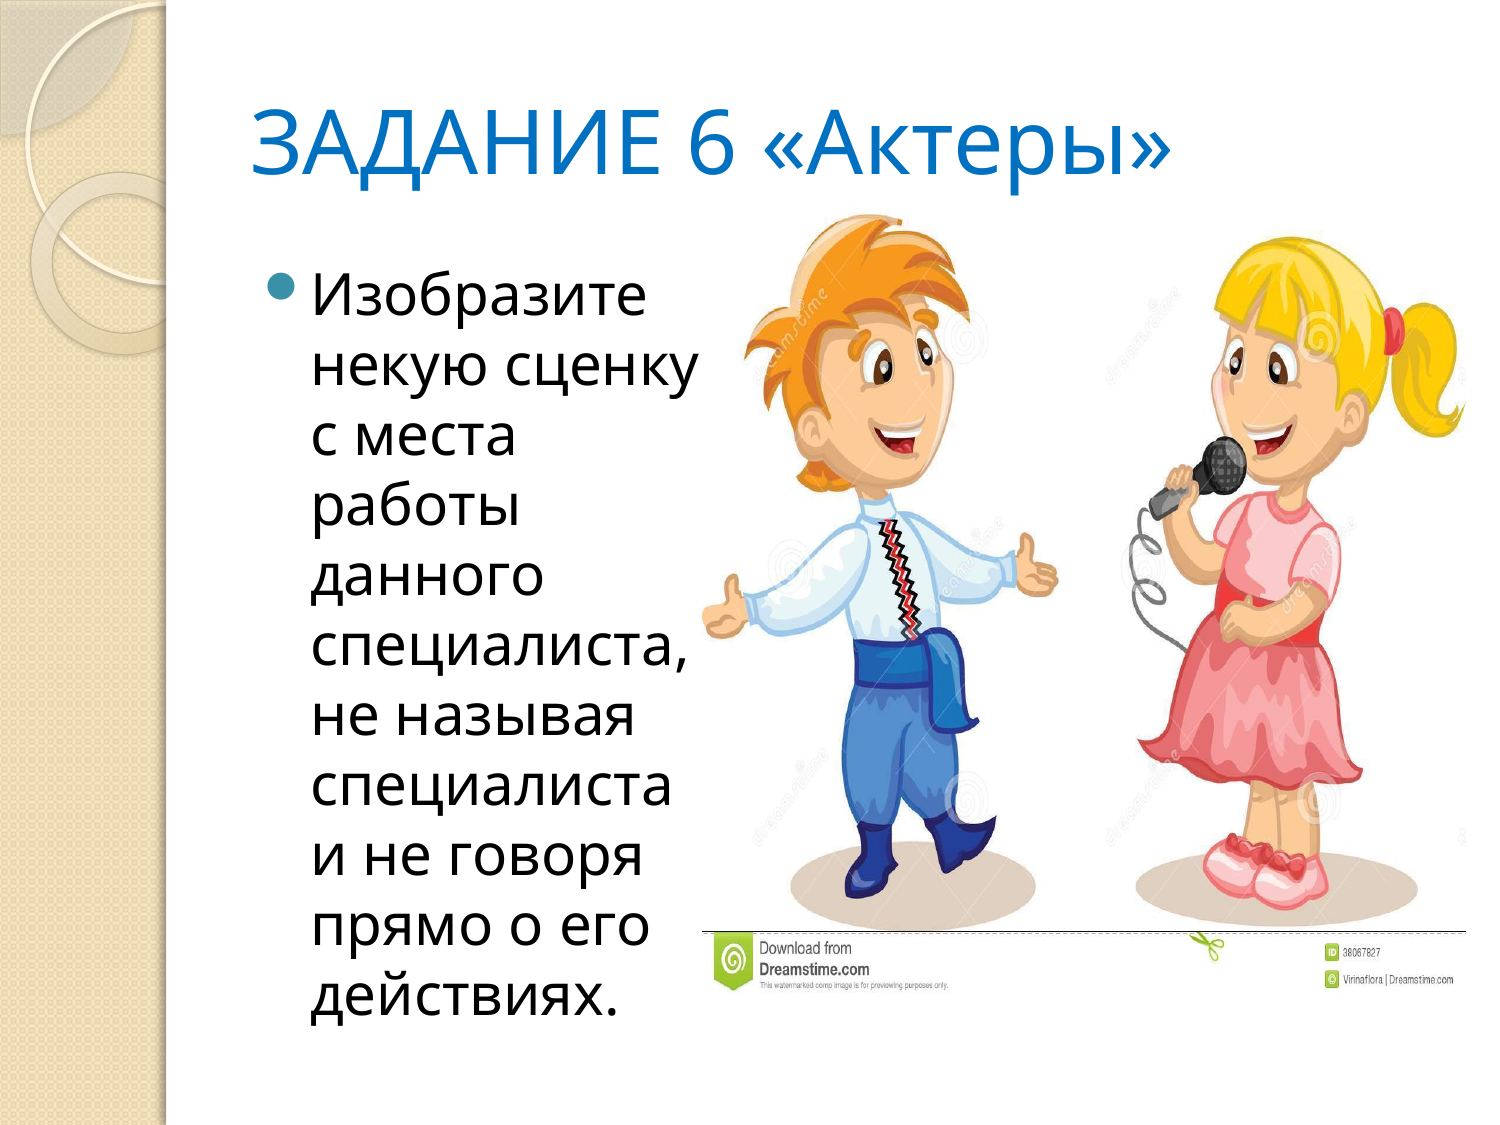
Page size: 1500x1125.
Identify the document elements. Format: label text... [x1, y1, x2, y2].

title ЗАДАНИЕ 6 «Актеры» [235, 45, 1466, 233]
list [702, 204, 1466, 1000]
list Изобразите некую сценку с места работы данного специалиста, не называя специалиста и не говоря прямо о его действиях. [235, 249, 727, 1015]
